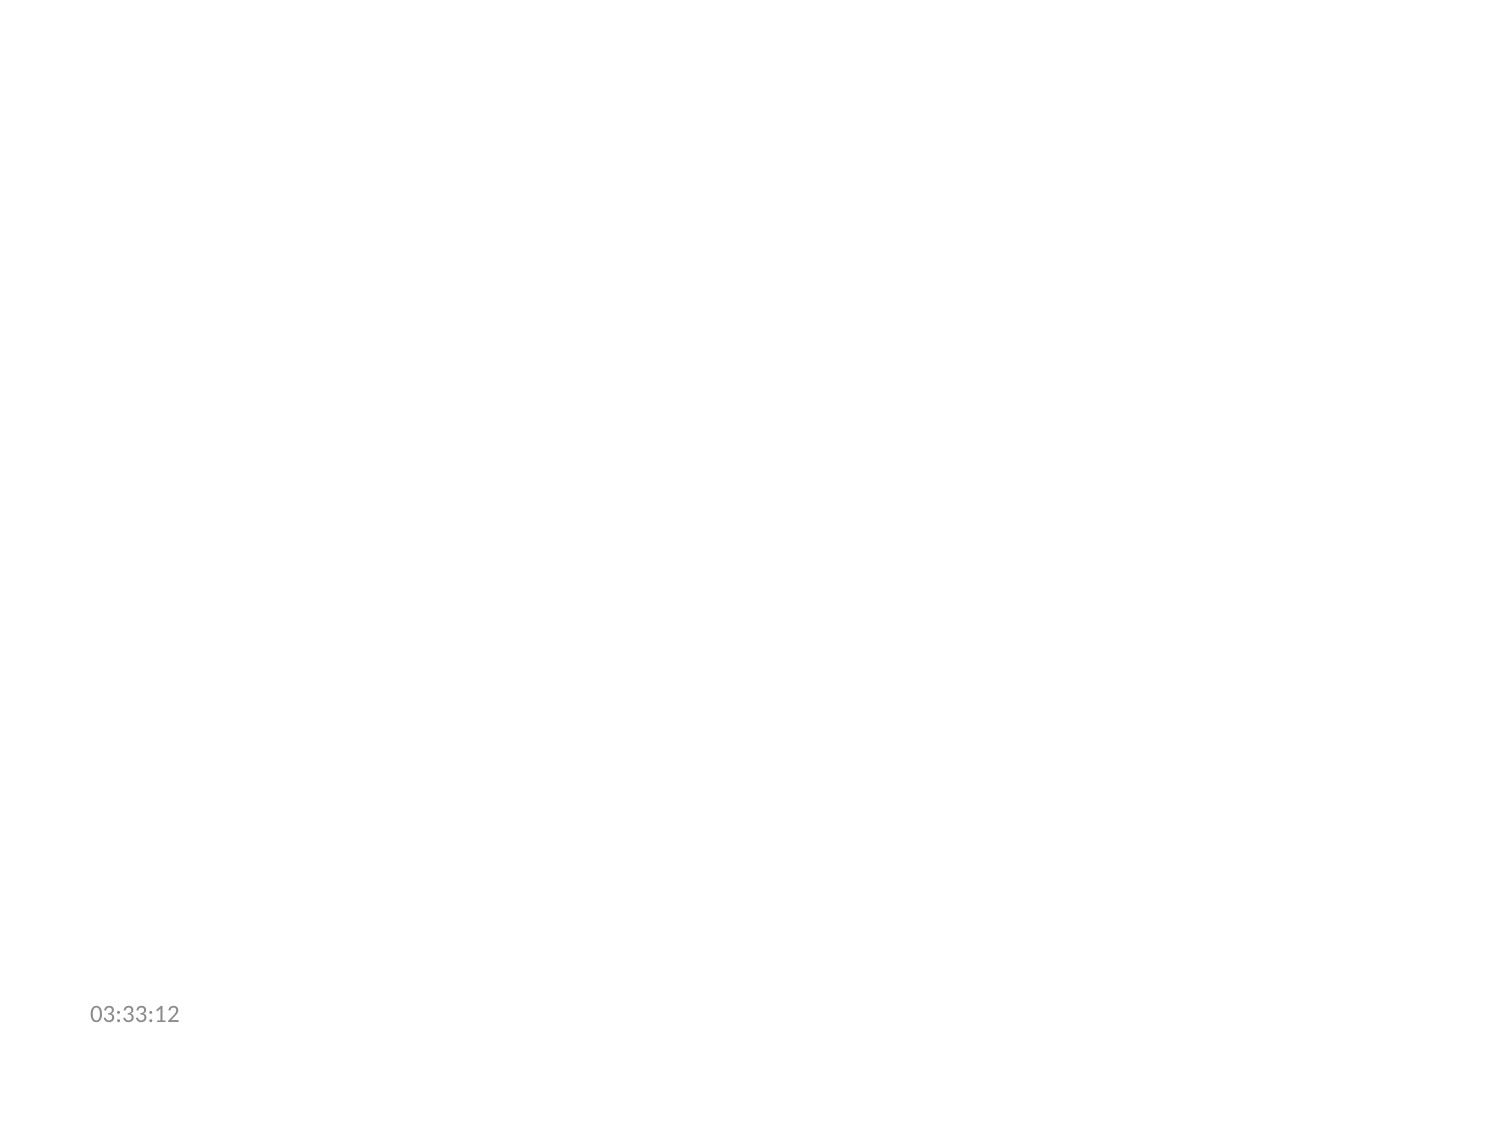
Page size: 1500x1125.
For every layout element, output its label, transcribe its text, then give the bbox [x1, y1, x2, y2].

text_box 15:35:09 [75, 982, 425, 1043]
